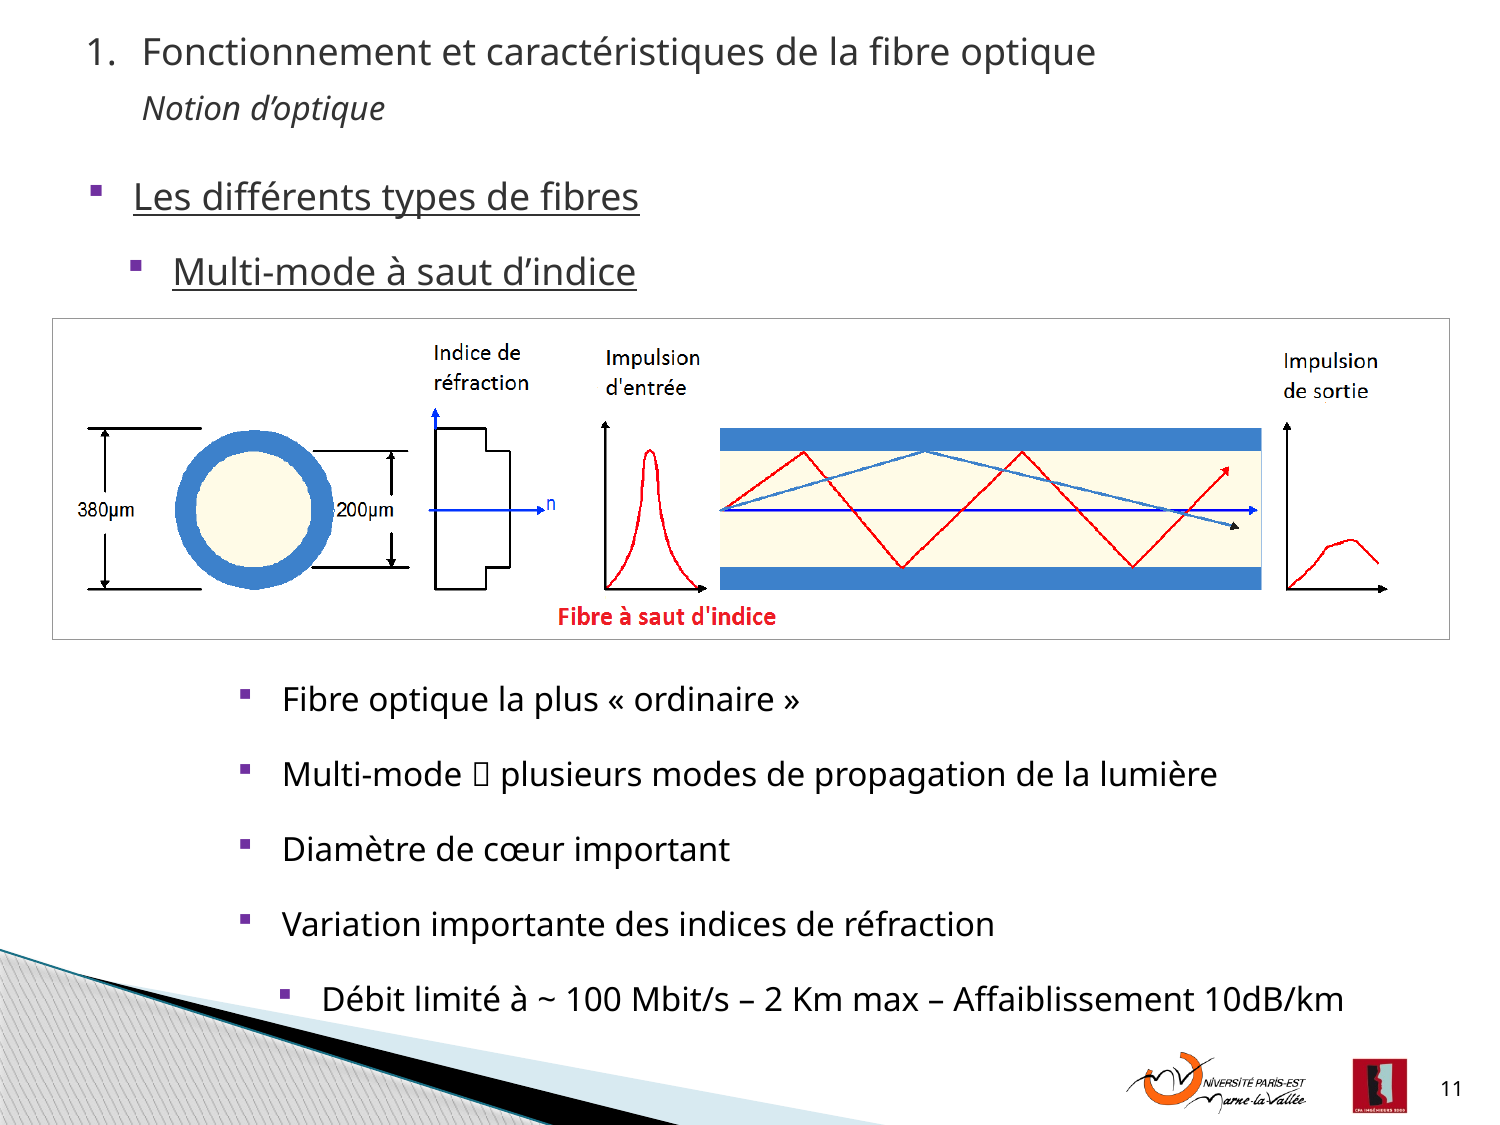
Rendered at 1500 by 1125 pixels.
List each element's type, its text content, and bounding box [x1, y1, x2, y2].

picture [51, 318, 1451, 640]
text_box Les différents types de fibres Multi-mode à saut d’indice Fibre optique la plus « ordinaire » Multi-mode  plusieurs modes de propagation de la lumière Diamètre de cœur important Variation importante des indices de réfraction Débit limité à ~ 100 Mbit/s – 2 Km max – Affaiblissement 10dB/km [72, 651, 1442, 1021]
slide_number 11 [1418, 1051, 1479, 1112]
text_box Les différents types de fibres Multi-mode à saut d’indice Fibre optique la plus « ordinaire » Multi-mode  plusieurs modes de propagation de la lumière Diamètre de cœur important Variation importante des indices de réfraction Débit limité à ~ 100 Mbit/s – 2 Km max – Affaiblissement 10dB/km [72, 160, 1442, 318]
picture [1351, 1057, 1408, 1114]
text_box Fonctionnement et caractéristiques de la fibre optique Notion d’optique [70, 11, 1425, 137]
picture [1126, 1052, 1306, 1114]
